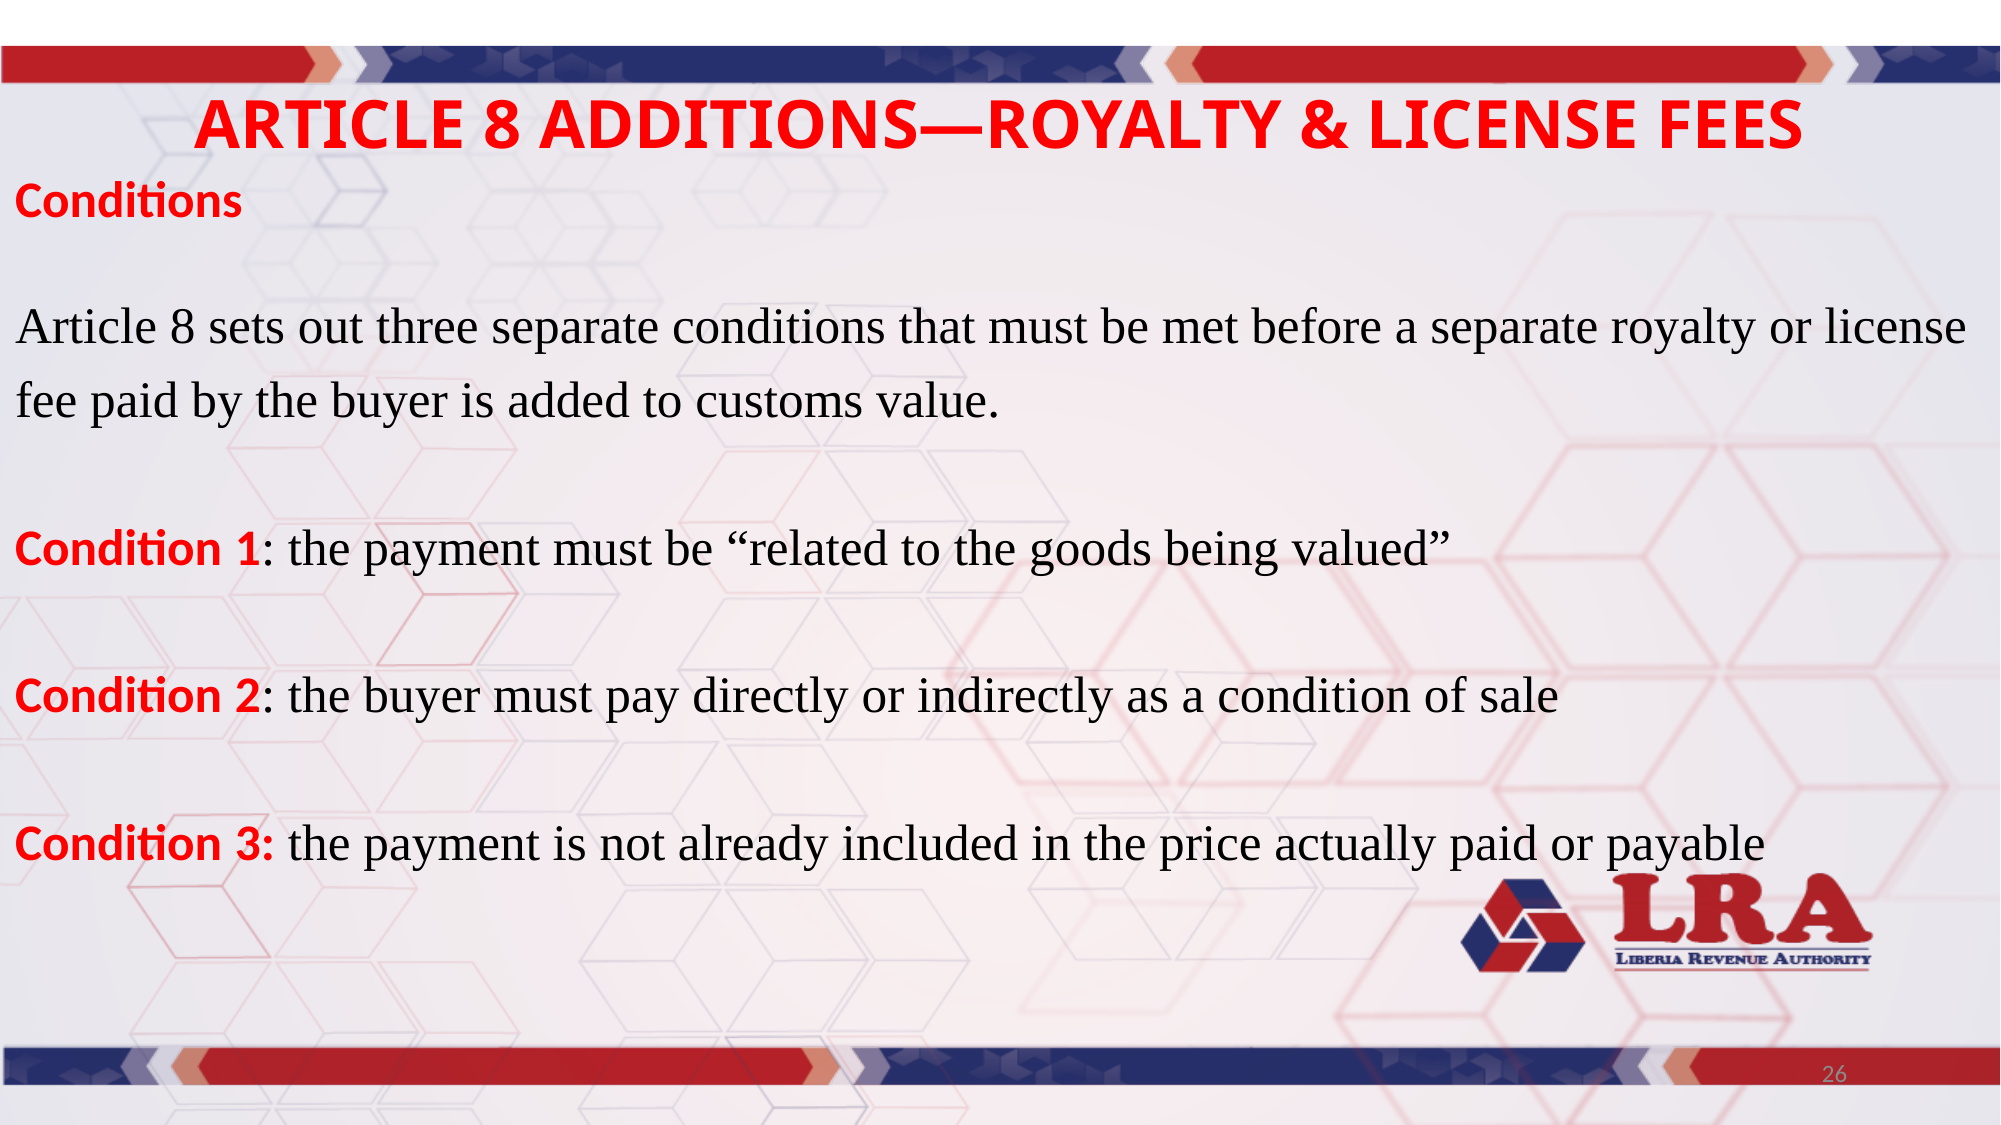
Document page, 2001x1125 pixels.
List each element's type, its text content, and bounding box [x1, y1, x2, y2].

picture [0, 0, 2001, 1125]
slide_number 26 [1412, 1042, 1863, 1103]
list Conditions Article 8 sets out three separate conditions that must be met before a separate royalty or license fee paid by the buyer is added to customs value. Condition 1: the payment must be “related to the goods being valued” Condition 2: the buyer must pay directly or indirectly as a condition of sale Condition 3: the payment is not already included in the price actually paid or payable [0, 146, 2000, 1086]
title ARTICLE 8 ADDITIONS—ROYALTY & LICENSE FEES [137, 59, 1863, 146]
